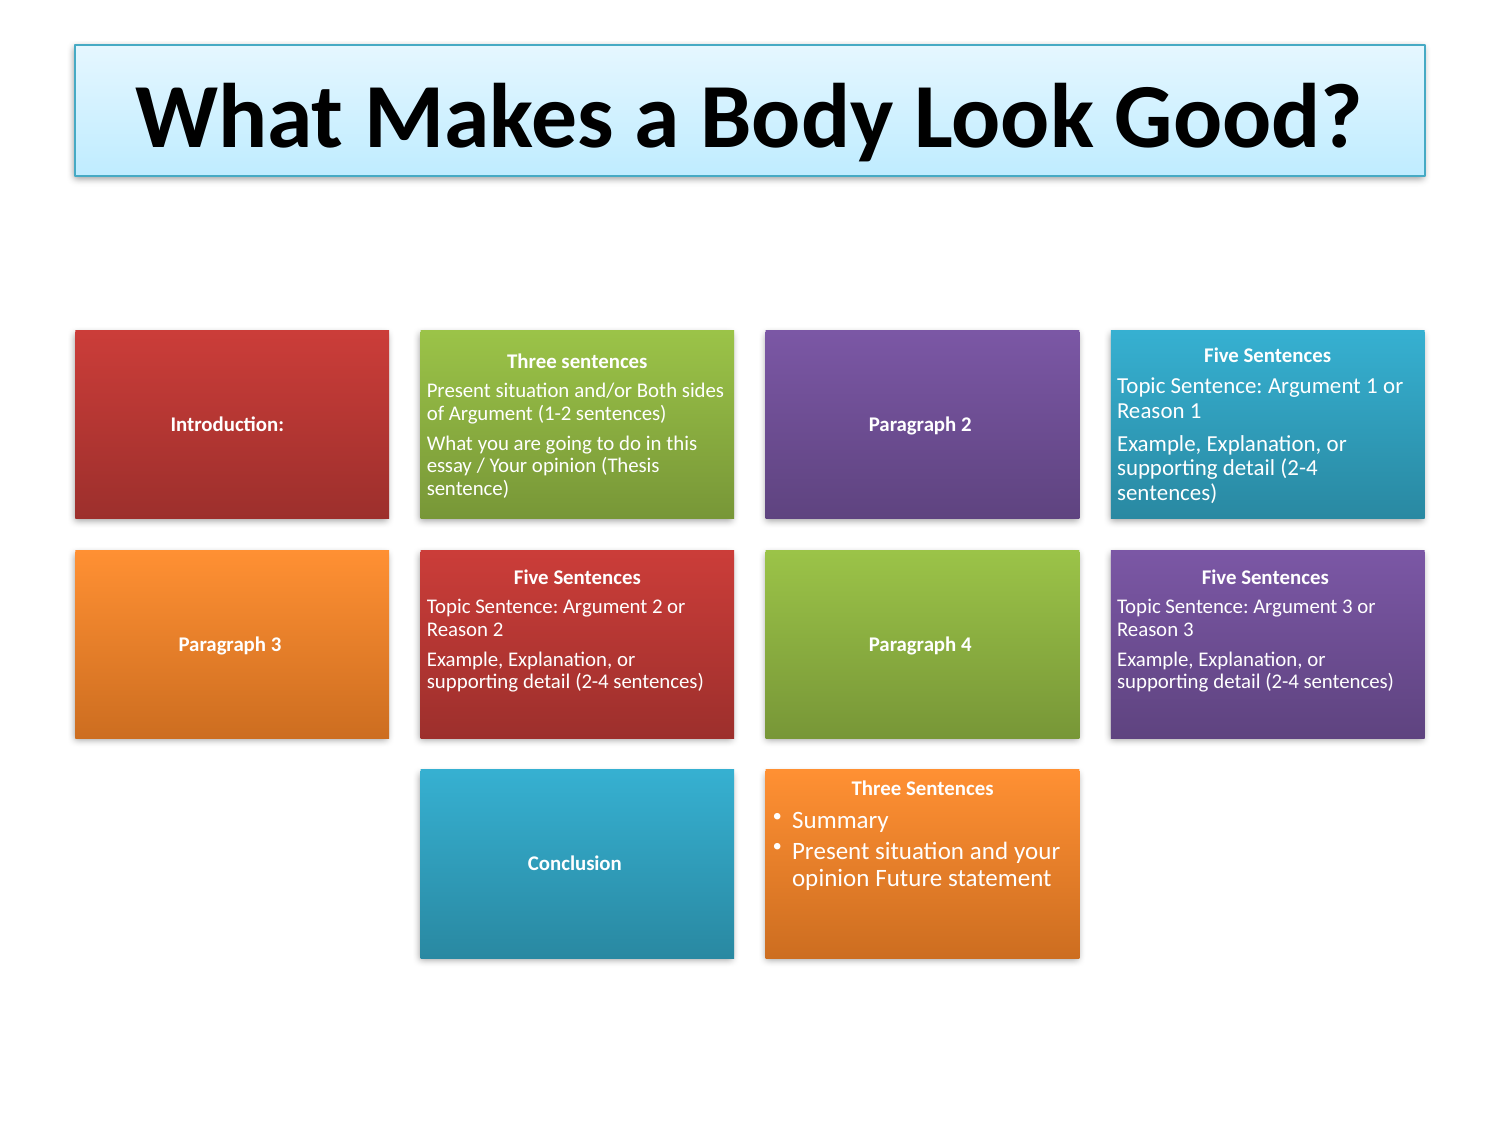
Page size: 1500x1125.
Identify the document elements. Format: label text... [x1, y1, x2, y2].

title What Makes a Body Look Good? [74, 44, 1426, 177]
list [74, 234, 1426, 1055]
